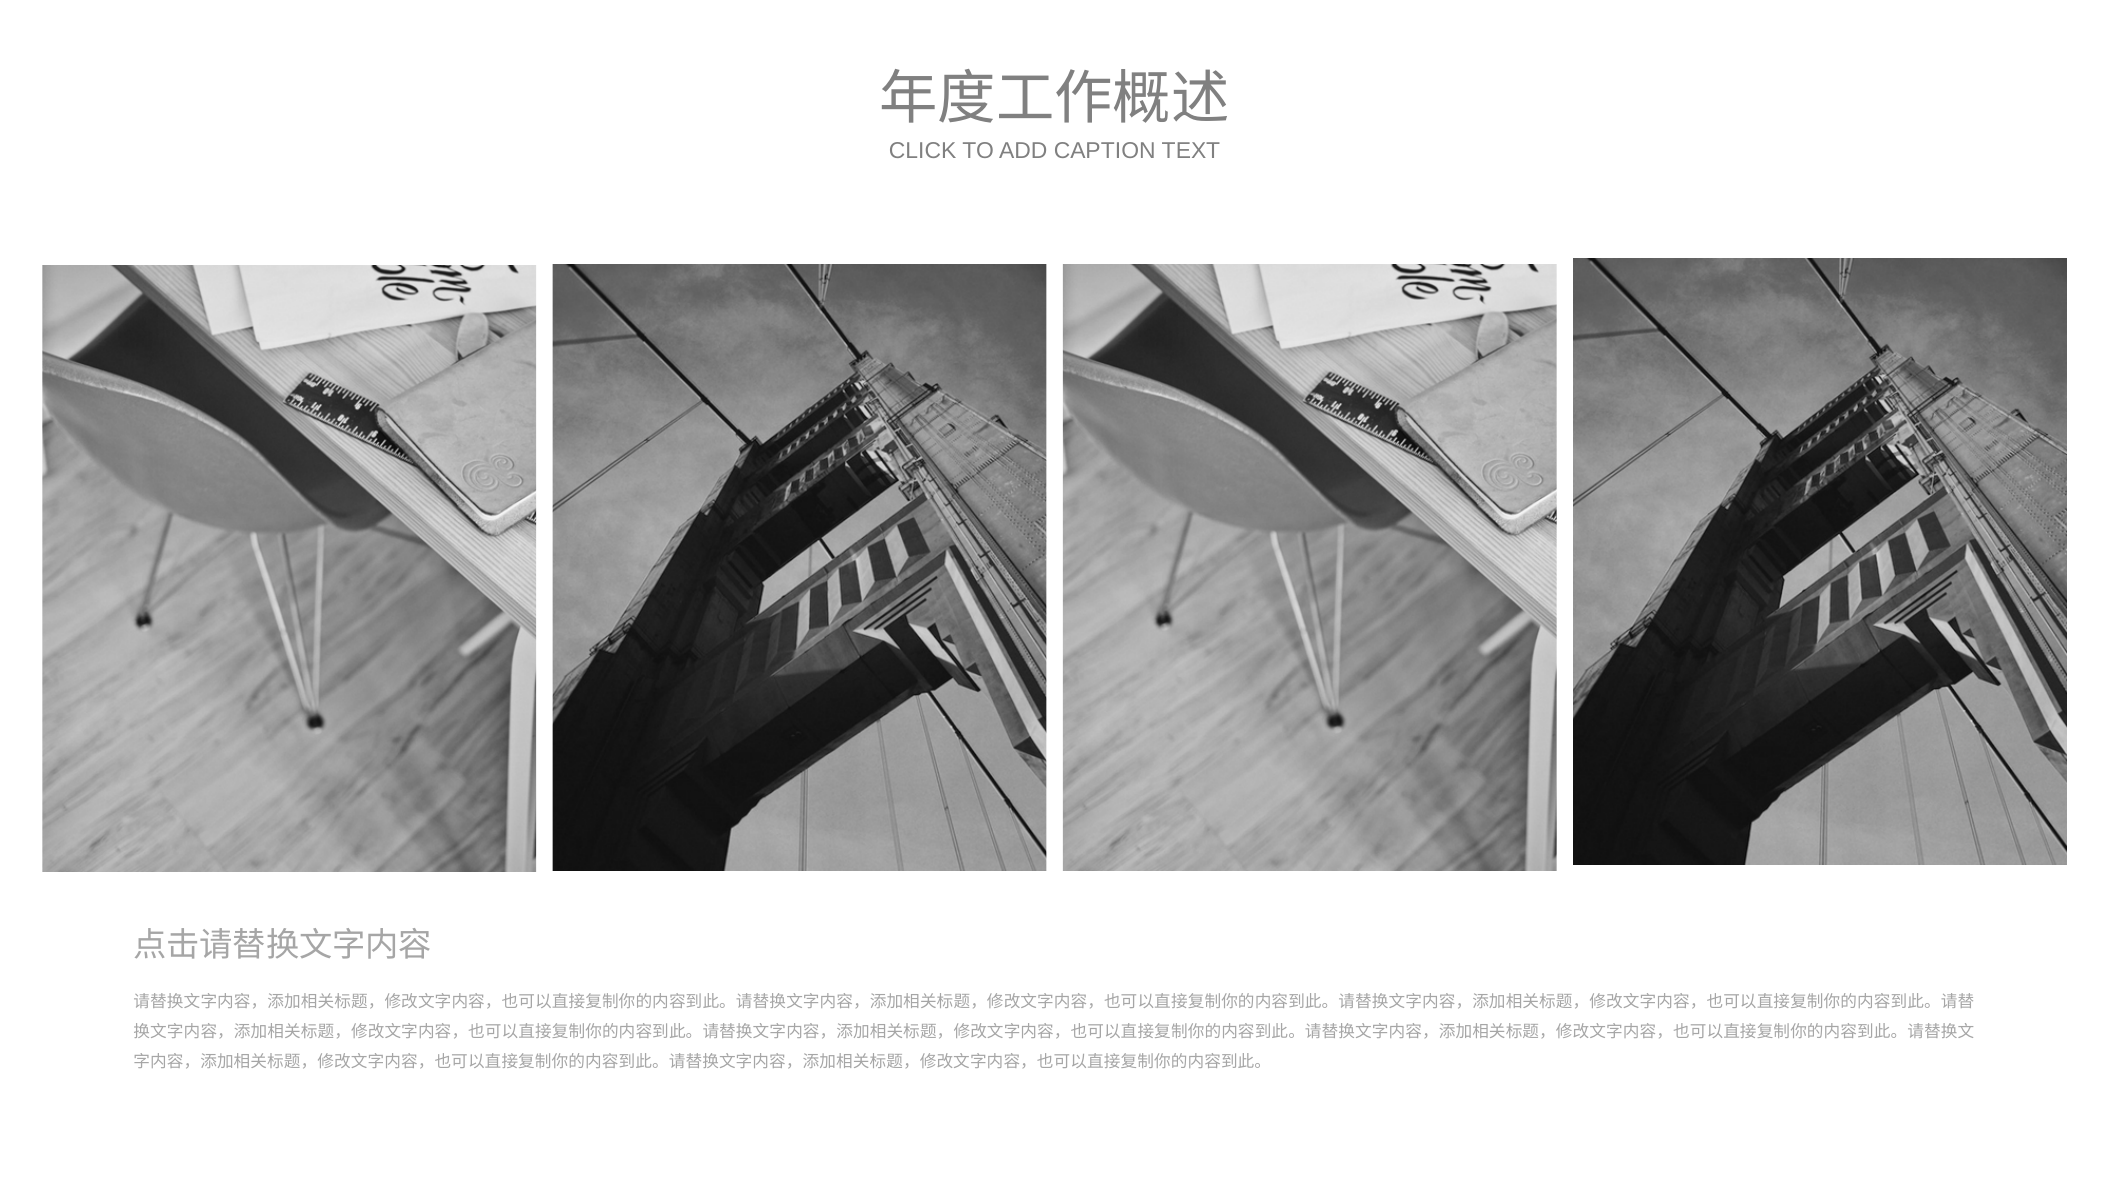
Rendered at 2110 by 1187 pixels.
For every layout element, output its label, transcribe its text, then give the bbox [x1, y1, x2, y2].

text_box 年度工作概述 [865, 60, 1245, 131]
text_box [552, 264, 1047, 871]
text_box [1573, 258, 2067, 865]
text_box 点击请替换文字内容 [133, 922, 435, 963]
text_box 请替换文字内容，添加相关标题，修改文字内容，也可以直接复制你的内容到此。请替换文字内容，添加相关标题，修改文字内容，也可以直接复制你的内容到此。请替换文字内容，添加相关标题，修改文字内容，也可以直接复制你的内容到此。请替换文字内容，添加相关标题，修改文字内容，也可以直接复制你的内容到此。请替换文字内容，添加相关标题，修改文字内容，也可以直接复制你的内容到此。请替换文字内容，添加相关标题，修改文字内容，也可以直接复制你的内容到此。请替换文字内容，添加相关标题，修改文字内容，也可以直接复制你的内容到此。请替换文字内容，添加相关标题，修改文字内容，也可以直接复制你的内容到此。 [133, 981, 1976, 1072]
text_box CLICK TO ADD CAPTION TEXT [865, 135, 1245, 163]
text_box [1062, 264, 1557, 871]
text_box [42, 265, 537, 872]
